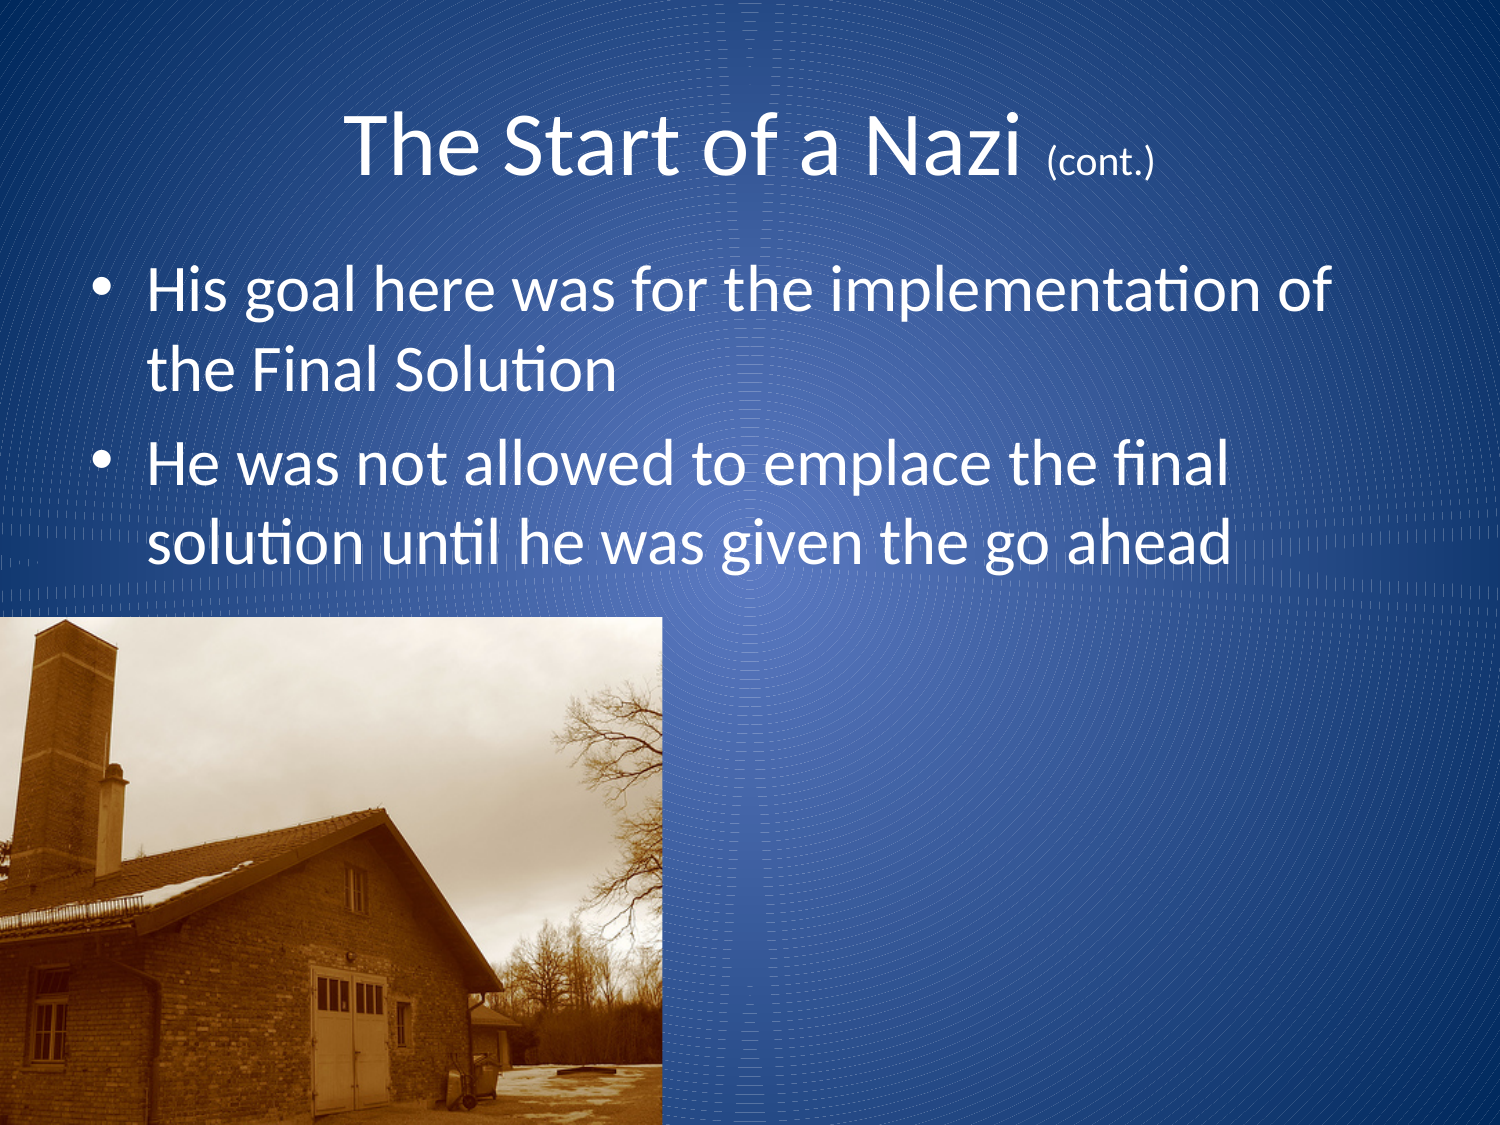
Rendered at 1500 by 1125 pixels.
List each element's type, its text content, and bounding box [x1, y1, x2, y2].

title The Start of a Nazi (cont.) [75, 45, 1425, 233]
picture [0, 616, 663, 1125]
list His goal here was for the implementation of the Final Solution He was not allowed to emplace the final solution until he was given the go ahead [75, 237, 1425, 980]
